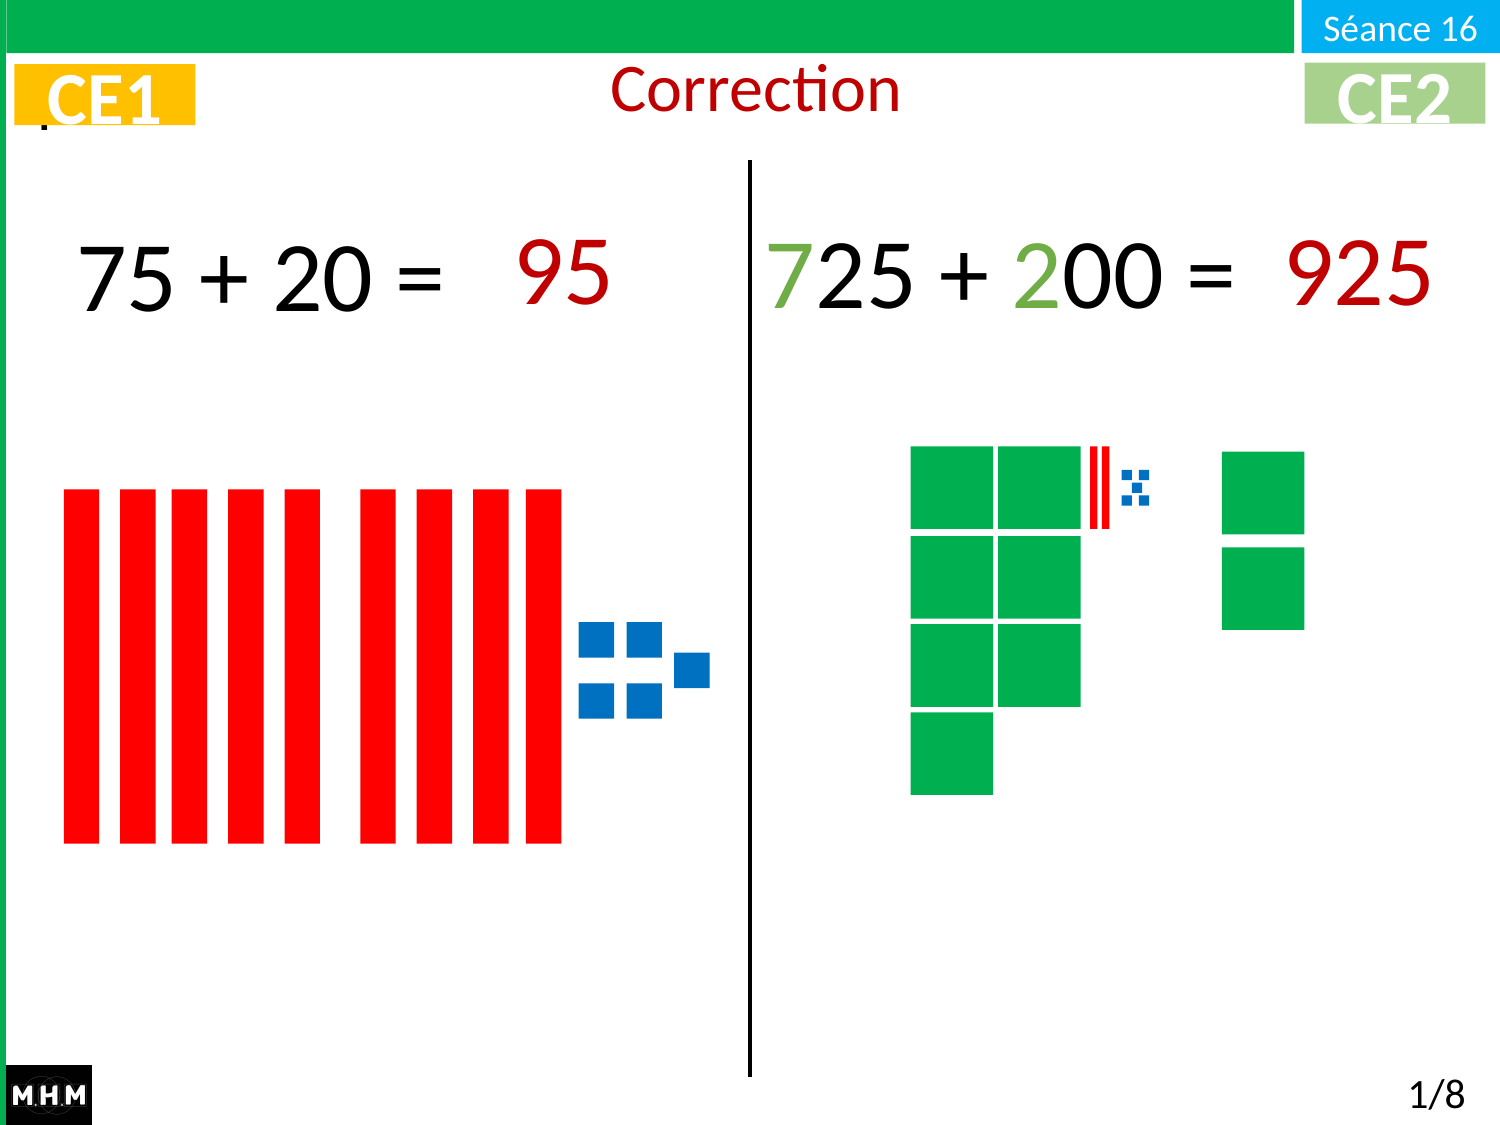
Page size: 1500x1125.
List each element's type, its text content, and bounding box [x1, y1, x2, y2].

text_box [910, 711, 994, 796]
text_box 725 + 200 = [751, 201, 1500, 336]
text_box [171, 488, 208, 845]
text_box [1101, 445, 1110, 530]
title Correction [595, 45, 1500, 135]
list 1/8 [1373, 1064, 1500, 1125]
text_box [1221, 546, 1306, 631]
text_box 75 + 20 = [61, 204, 748, 339]
text_box [910, 623, 994, 708]
text_box [625, 682, 663, 720]
text_box [997, 623, 1082, 708]
text_box [1131, 482, 1143, 494]
text_box [472, 488, 510, 845]
text_box [910, 535, 994, 620]
picture [6, 1065, 92, 1125]
text_box [625, 621, 663, 659]
text_box [910, 445, 994, 530]
text_box [119, 488, 157, 845]
text_box [1120, 469, 1133, 481]
text_box [227, 488, 265, 845]
text_box [997, 535, 1082, 620]
text_box [525, 488, 562, 845]
text_box [578, 621, 615, 659]
text_box [416, 488, 453, 845]
text_box 95 [452, 197, 677, 332]
text_box CE1 [13, 63, 196, 126]
text_box [1221, 451, 1306, 535]
text_box [1089, 445, 1099, 530]
text_box [283, 488, 321, 845]
text_box [578, 682, 615, 720]
text_box [1120, 494, 1133, 507]
text_box CE2 [1303, 62, 1487, 125]
text_box [1138, 494, 1150, 507]
text_box 925 [1247, 197, 1472, 333]
text_box [997, 445, 1082, 530]
text_box [1138, 469, 1150, 481]
text_box [63, 488, 100, 845]
text_box [359, 488, 397, 845]
text_box [673, 652, 711, 689]
